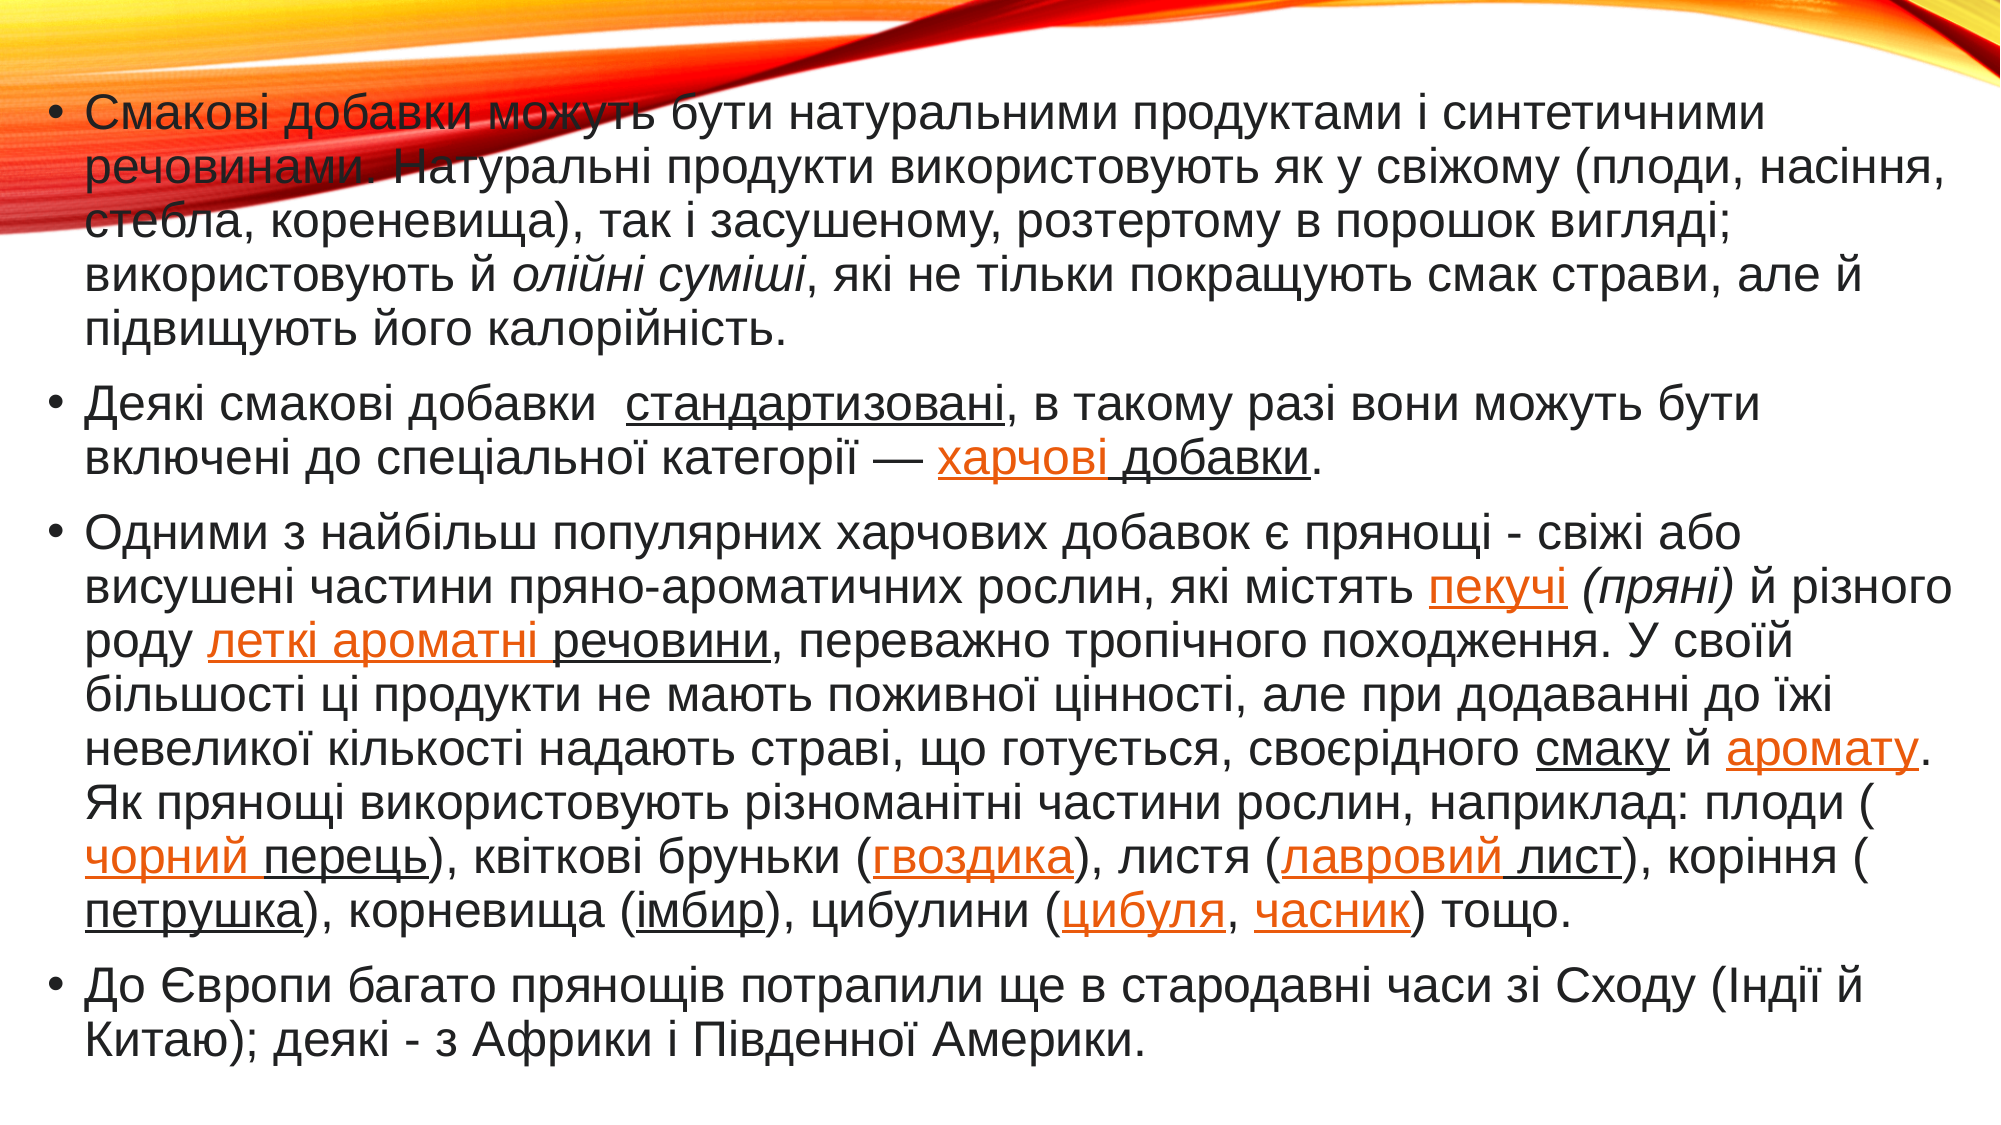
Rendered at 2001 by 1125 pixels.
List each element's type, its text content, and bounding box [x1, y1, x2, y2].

picture [0, 0, 2000, 237]
list Смакові добавки можуть бути натуральними продуктами і синтетичними речовинами. Натуральні продукти використовують як у свіжому (плоди, насіння, стебла, кореневища), так і засушеному, розтертому в порошок вигляді; використовують й олійні суміші, які не тільки покращують смак страви, але й підвищують його калорійність. Деякі смакові добавки стандартизовані, в такому разі вони можуть бути включені до спеціальної категорії — харчові добавки. Одними з найбільш популярних харчових добавок є прянощі - свіжі або висушені частини пряно-ароматичних рослин, які містять пекучі (пряні) й різного роду леткі ароматні речовини, переважно тропічного походження. У своїй більшості ці продукти не мають поживної цінності, але при додаванні до їжі невеликої кількості надають страві, що готується, своєрідного смаку й аромату. Як прянощі використовують різноманітні частини рослин, наприклад: плоди (чорний перець), квіткові бруньки (гвоздика), листя (лавровий лист), коріння (петрушка), корневища (імбир), цибулини (цибуля, часник) тощо. До Європи багато прянощів потрапили ще в стародавні часи зі Сходу (Індії й Китаю); деякі - з Африки і Південної Америки. [32, 79, 1978, 1095]
